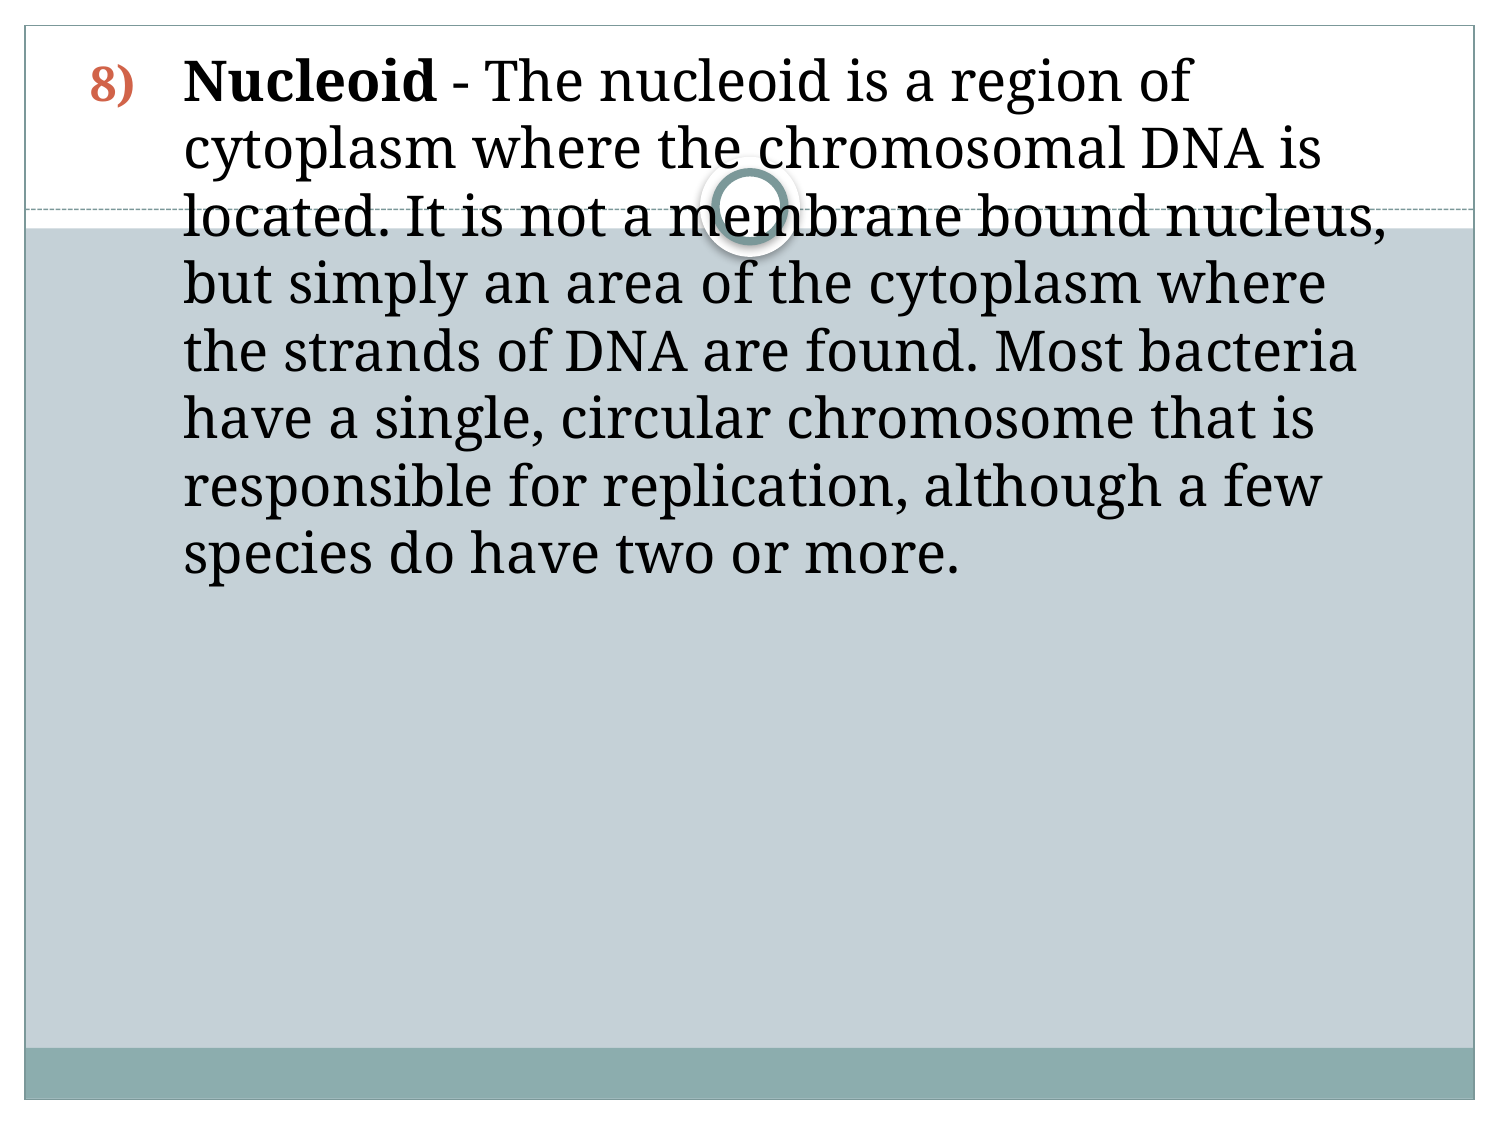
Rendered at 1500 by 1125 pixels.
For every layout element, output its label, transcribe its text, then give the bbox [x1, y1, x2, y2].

list Nucleoid - The nucleoid is a region of cytoplasm where the chromosomal DNA is located. It is not a membrane bound nucleus, but simply an area of the cytoplasm where the strands of DNA are found. Most bacteria have a single, circular chromosome that is responsible for replication, although a few species do have two or more. [75, 37, 1425, 1005]
